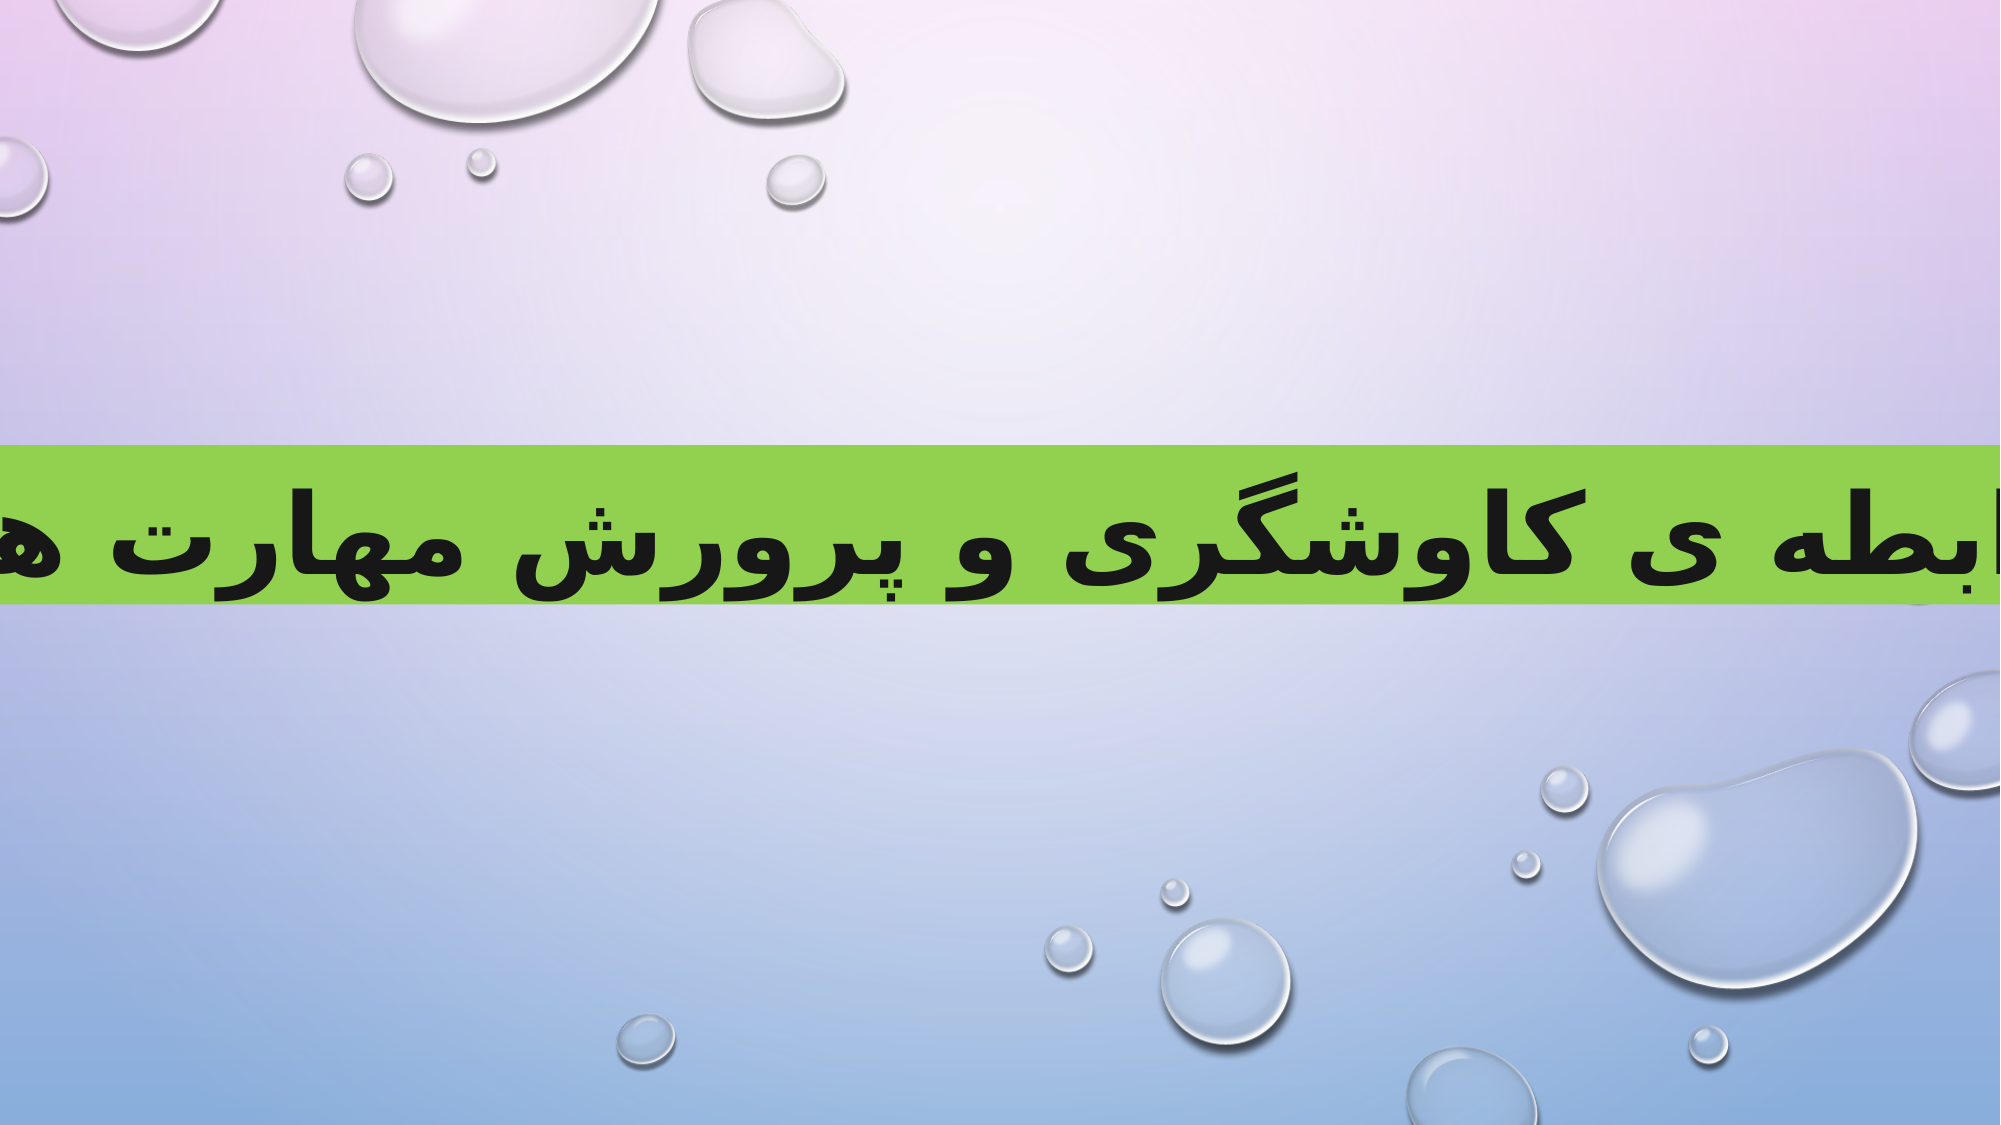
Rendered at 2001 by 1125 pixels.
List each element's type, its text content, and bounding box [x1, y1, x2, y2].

picture [0, 605, 2000, 1125]
picture [0, 0, 2000, 445]
text_box رابطه ی کاوشگری و پرورش مهارت ها [0, 445, 2000, 605]
